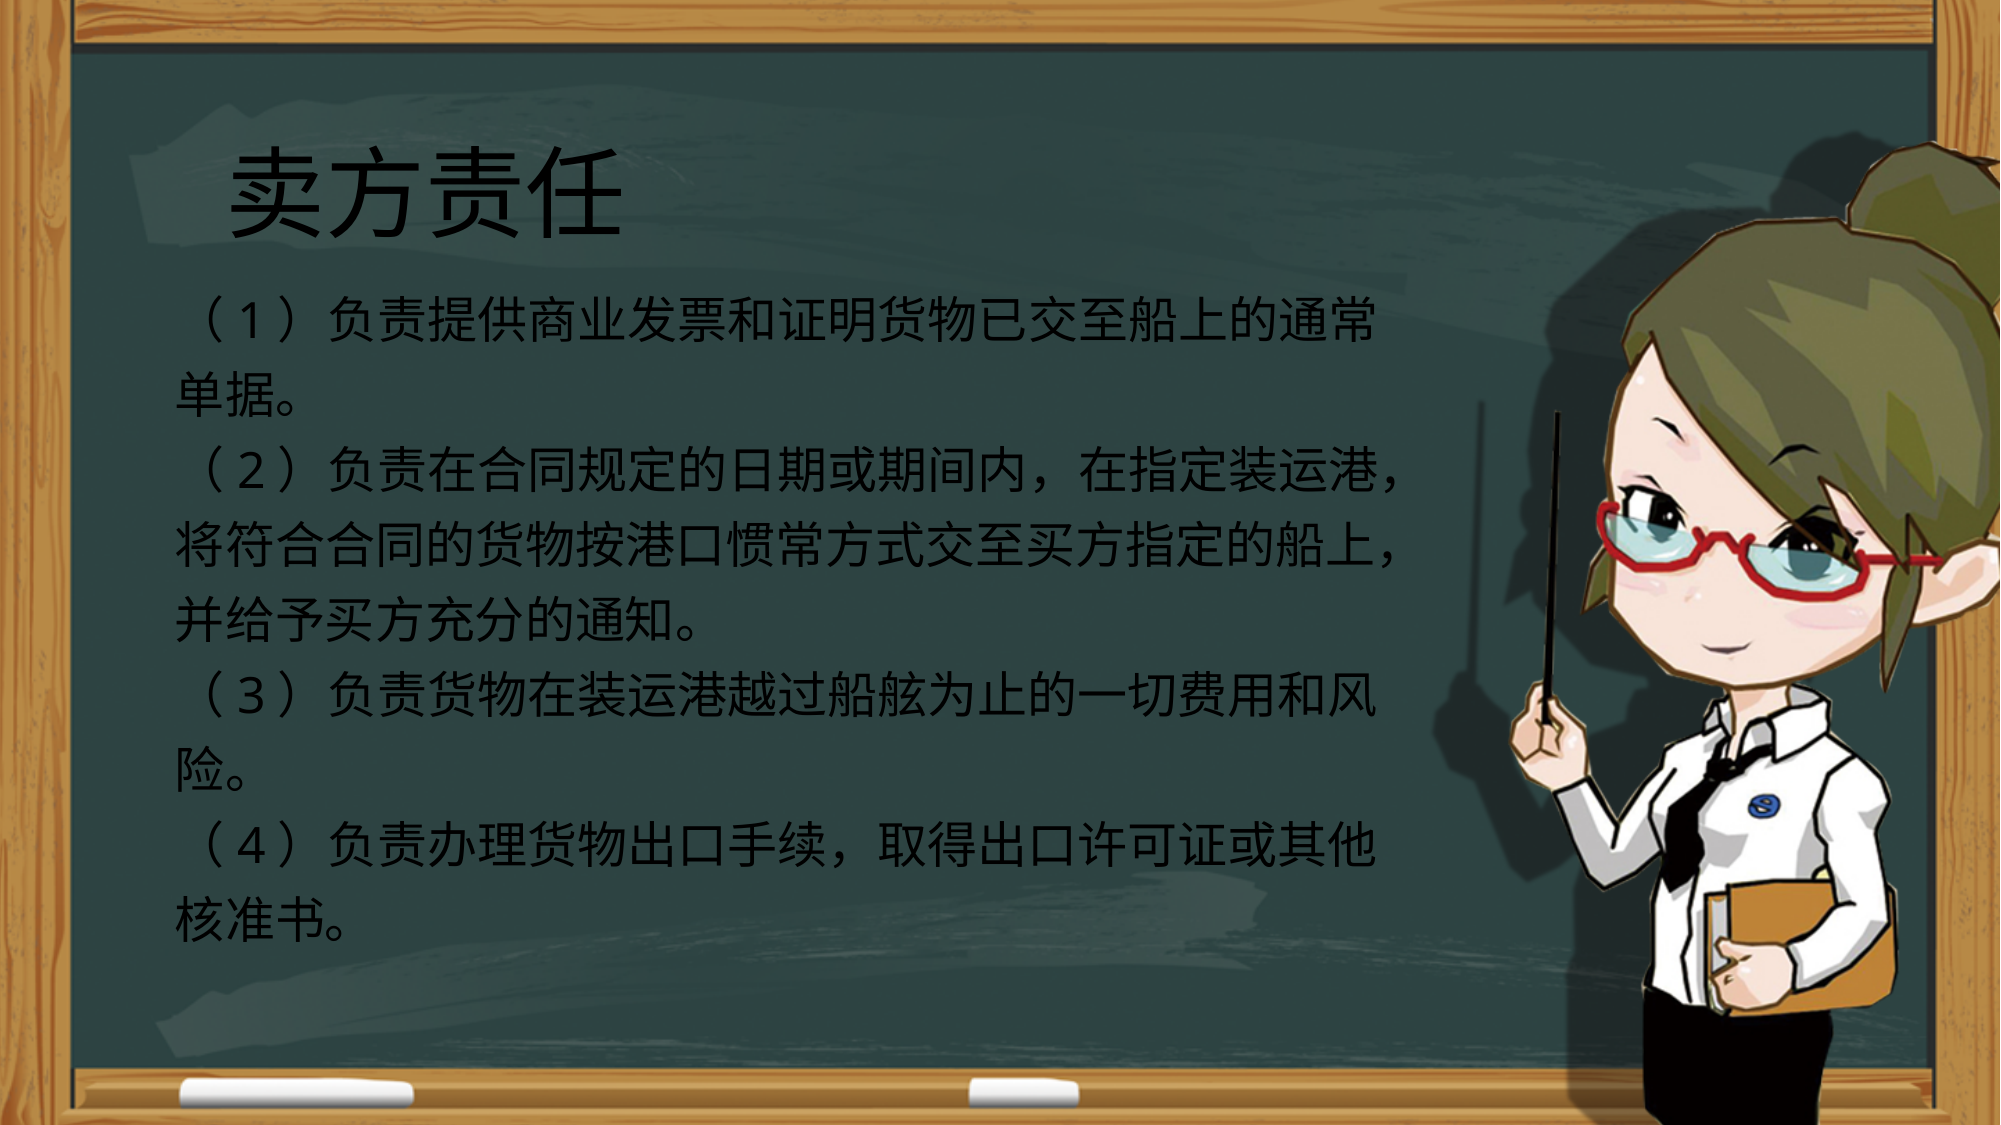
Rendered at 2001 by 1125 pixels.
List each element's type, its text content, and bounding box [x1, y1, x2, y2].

text_box （1）负责提供商业发票和证明货物已交至船上的通常单据。 （2）负责在合同规定的日期或期间内，在指定装运港，将符合合同的货物按港口惯常方式交至买方指定的船上，并给予买方充分的通知。 （3）负责货物在装运港越过船舷为止的一切费用和风险。 （4）负责办理货物出口手续，取得出口许可证或其他核准书。 [160, 194, 1429, 868]
text_box 卖方责任 [97, 103, 753, 278]
picture [0, 0, 2000, 1125]
